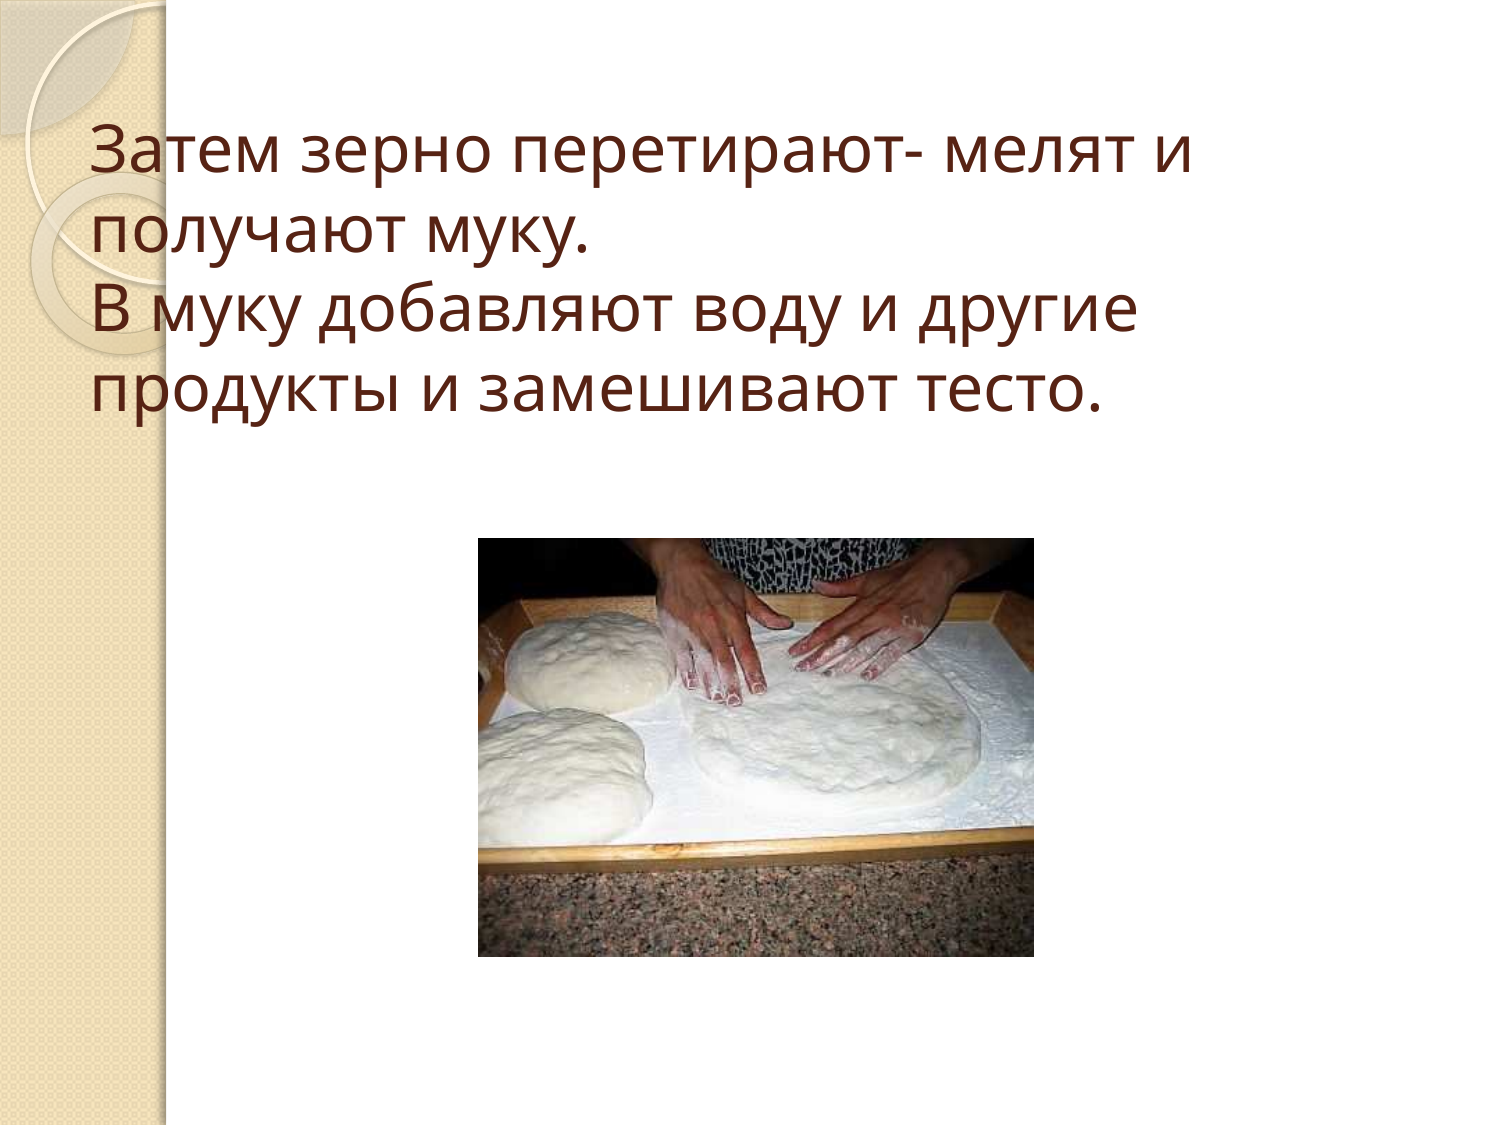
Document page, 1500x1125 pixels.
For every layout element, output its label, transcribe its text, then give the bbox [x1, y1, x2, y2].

picture [478, 538, 1034, 958]
title Затем зерно перетирают- мелят и получают муку. В муку добавляют воду и другие продукты и замешивают тесто. [75, 45, 1425, 434]
